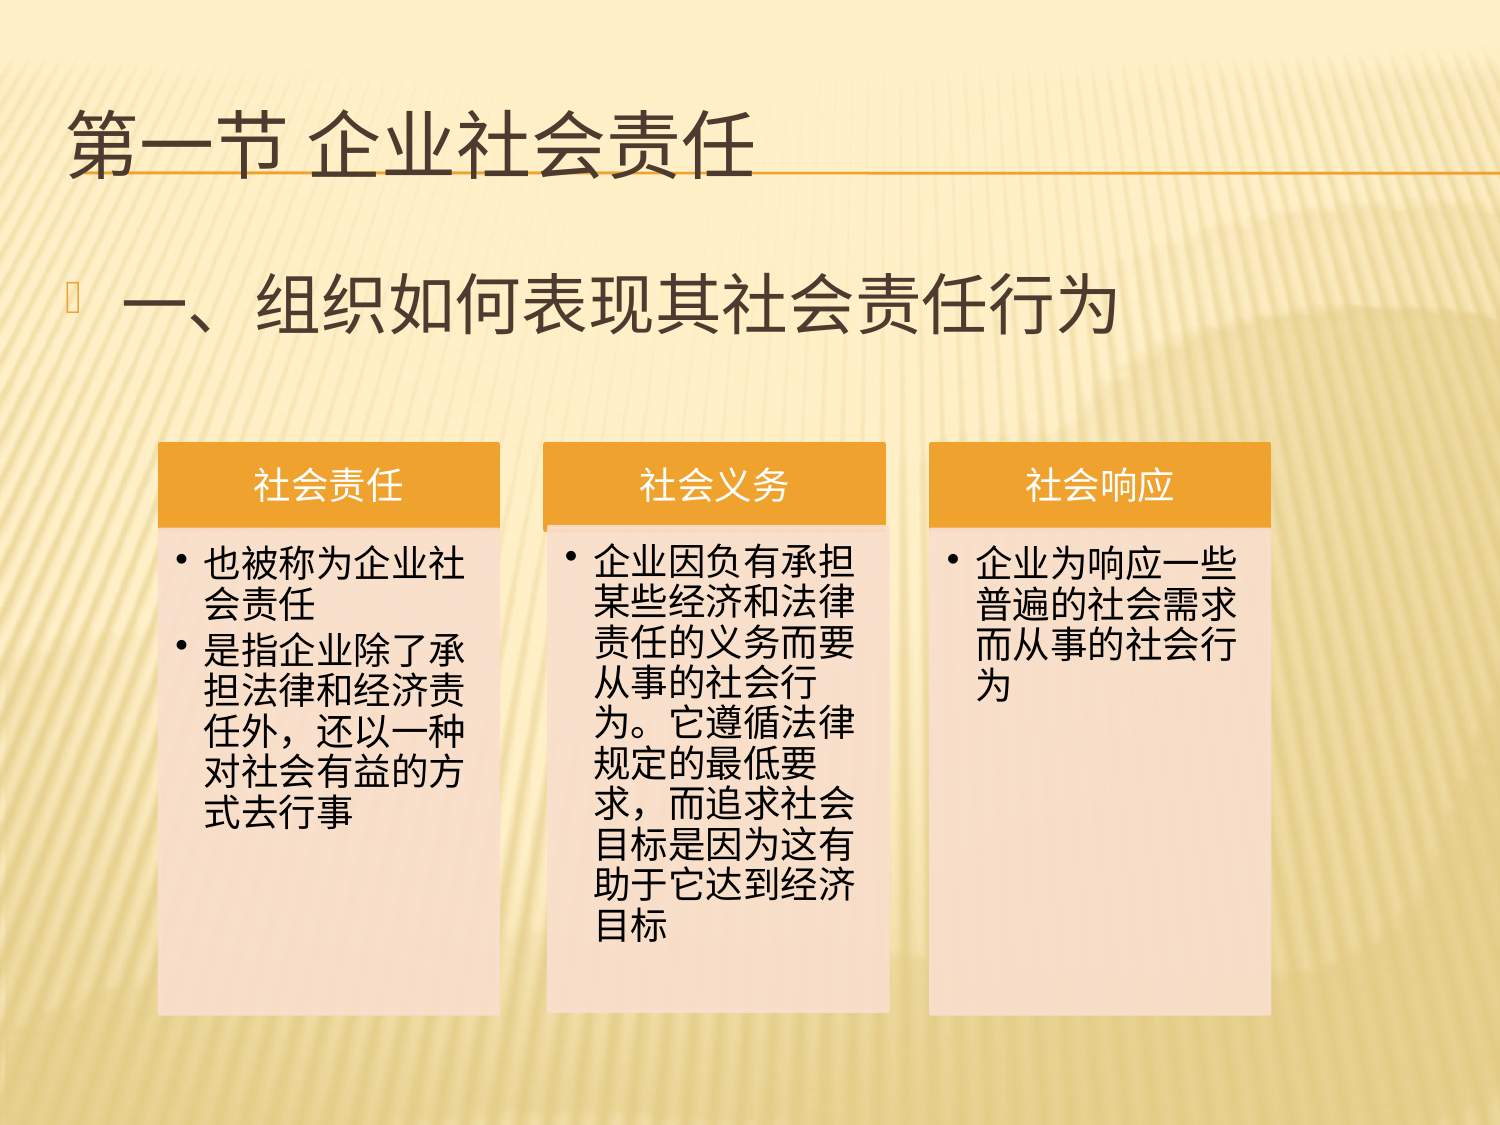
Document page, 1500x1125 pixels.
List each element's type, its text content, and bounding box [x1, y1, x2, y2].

list 一、组织如何表现其社会责任行为 [49, 254, 1476, 998]
title 第一节 企业社会责任 [50, 75, 1475, 213]
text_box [159, 385, 1270, 1074]
